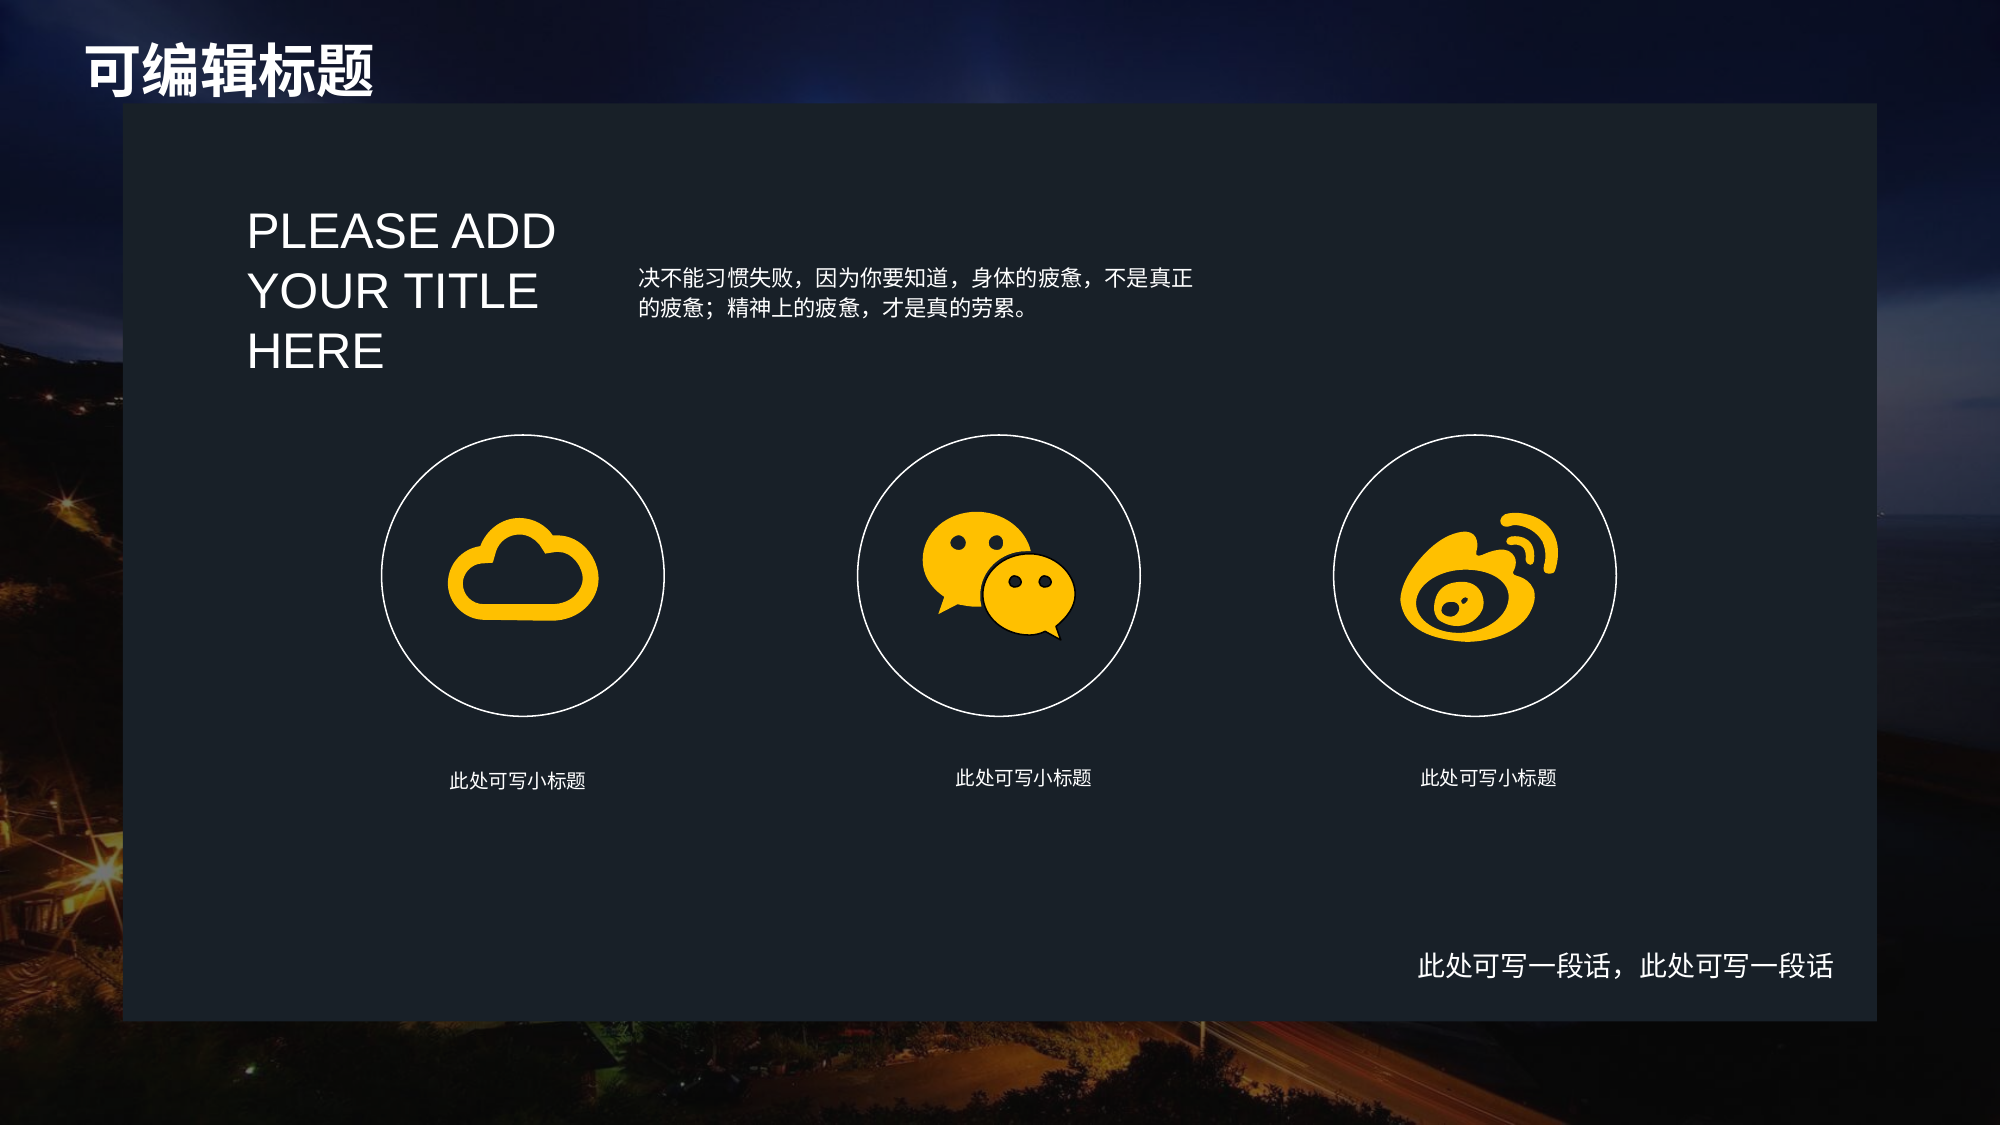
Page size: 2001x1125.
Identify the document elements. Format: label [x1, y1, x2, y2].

text_box [857, 435, 1141, 717]
text_box [1333, 435, 1617, 717]
picture [0, 0, 2000, 1125]
text_box [381, 435, 665, 717]
